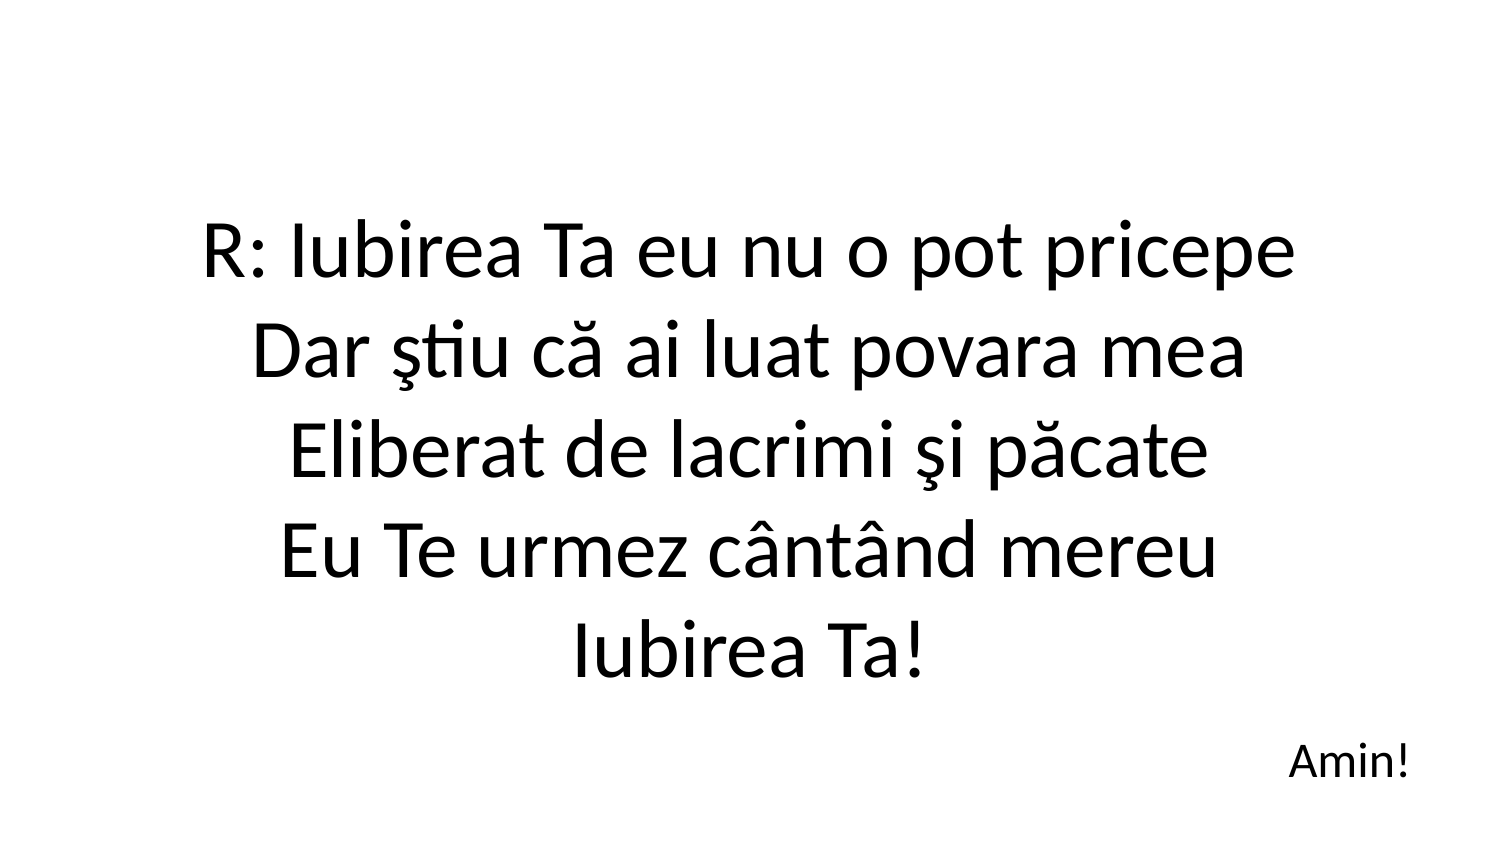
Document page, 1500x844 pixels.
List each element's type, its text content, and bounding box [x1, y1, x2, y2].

text_box R: Iubirea Ta eu nu o pot pricepe Dar ştiu că ai luat povara mea Eliberat de lacrimi şi păcate Eu Te urmez cântând mereu Iubirea Ta! [187, 142, 1313, 702]
text_box Amin! [1273, 674, 1427, 795]
